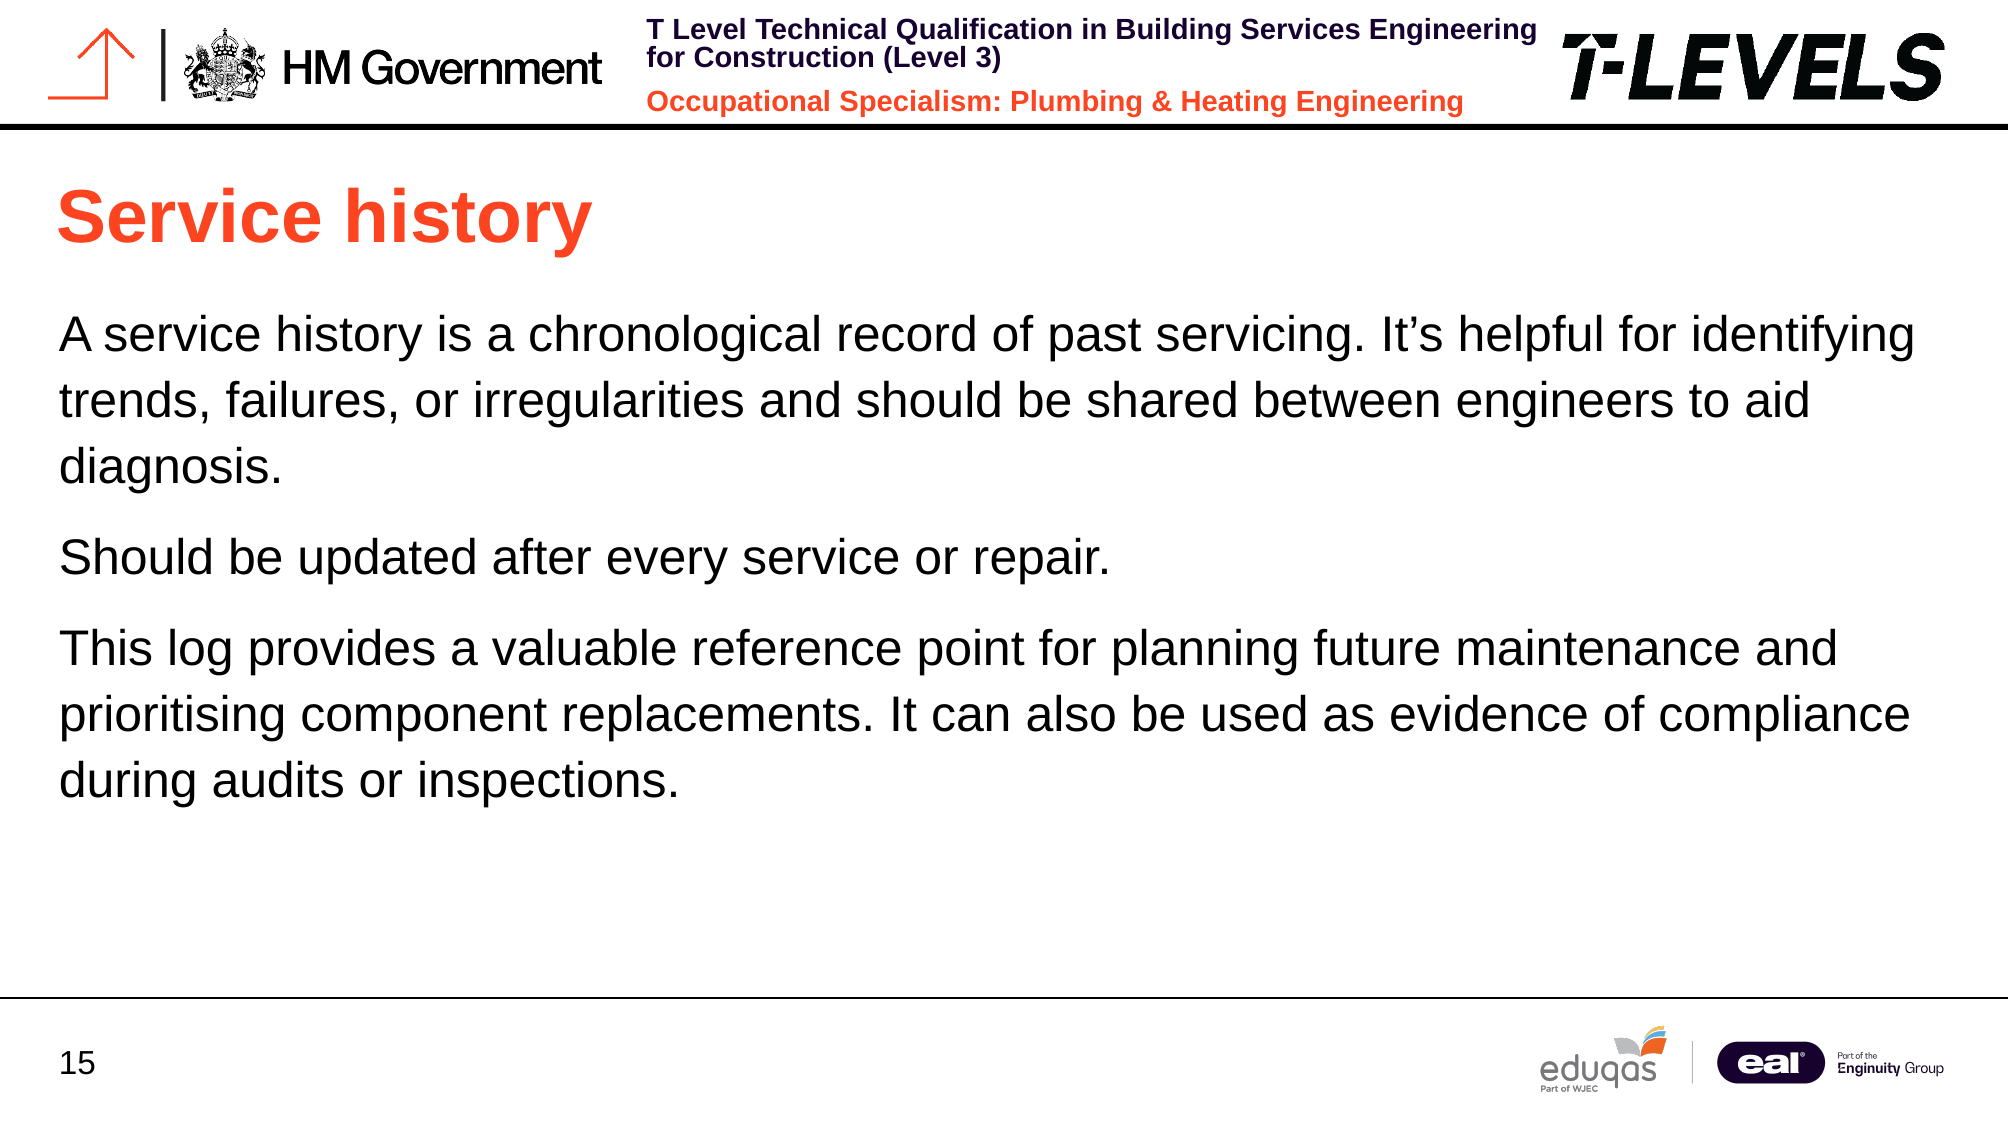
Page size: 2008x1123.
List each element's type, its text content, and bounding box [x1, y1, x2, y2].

list A service history is a chronological record of past servicing. It’s helpful for identifying trends, failures, or irregularities and should be shared between engineers to aid diagnosis. Should be updated after every service or repair. This log provides a valuable reference point for planning future maintenance and prioritising component replacements. It can also be used as evidence of compliance during audits or inspections. [59, 295, 1949, 975]
picture [1535, 1021, 1949, 1097]
title Service history [41, 111, 1949, 314]
picture [43, 27, 141, 100]
picture [161, 28, 602, 102]
picture [1543, 25, 1964, 108]
